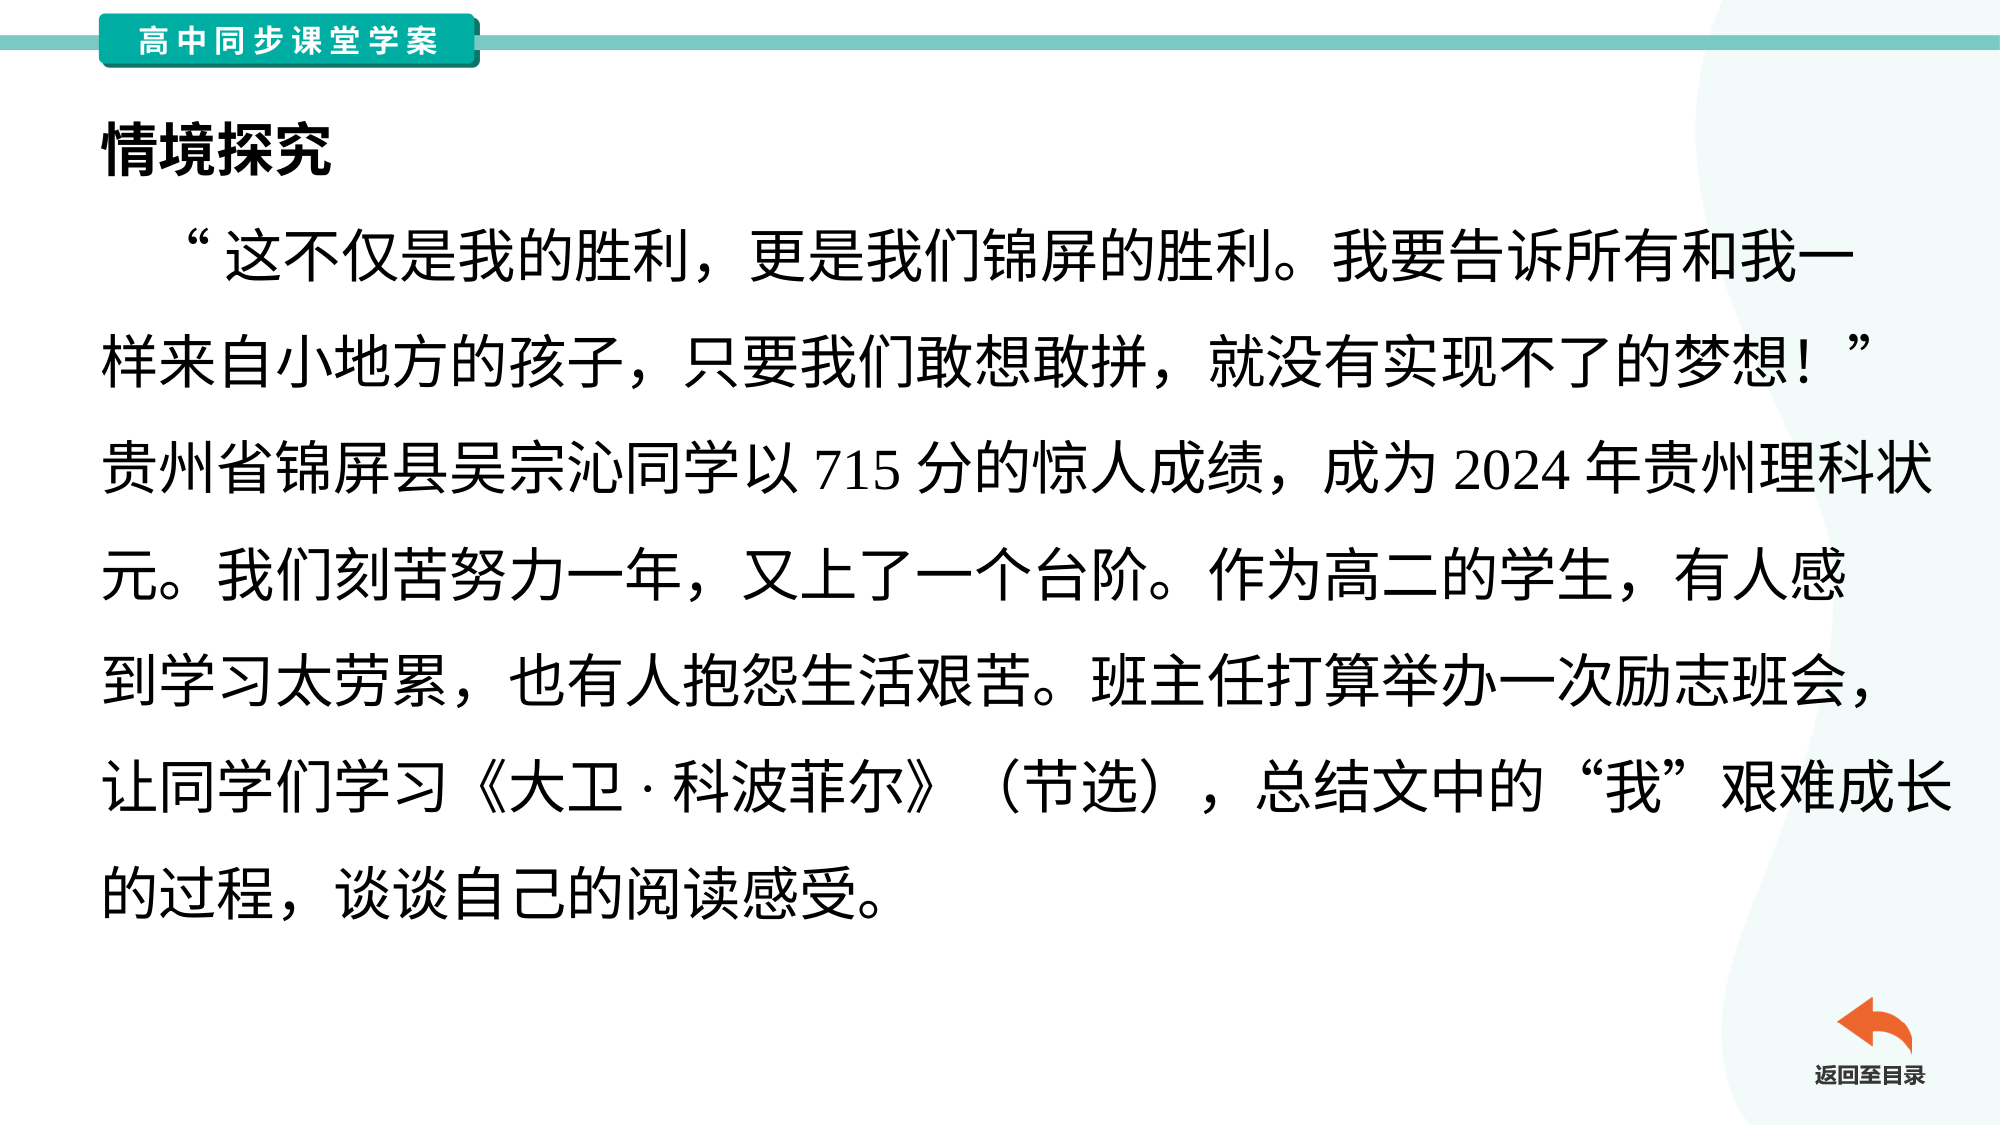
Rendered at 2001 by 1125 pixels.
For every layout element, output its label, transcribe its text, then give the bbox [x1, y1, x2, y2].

picture [0, 0, 2000, 1125]
text_box 情境探究 “这不仅是我的胜利，更是我们锦屏的胜利。我要告诉所有和我一 样来自小地方的孩子，只要我们敢想敢拼，就没有实现不了的梦想！” 贵州省锦屏县吴宗沁同学以715分的惊人成绩，成为2024年贵州理科状 元。我们刻苦努力一年，又上了一个台阶。作为高二的学生，有人感 到学习太劳累，也有人抱怨生活艰苦。班主任打算举办一次励志班会， 让同学们学习《大卫·科波菲尔》（节选），总结文中的“我”艰难成长 的过程，谈谈自己的阅读感受。 [100, 76, 1899, 927]
